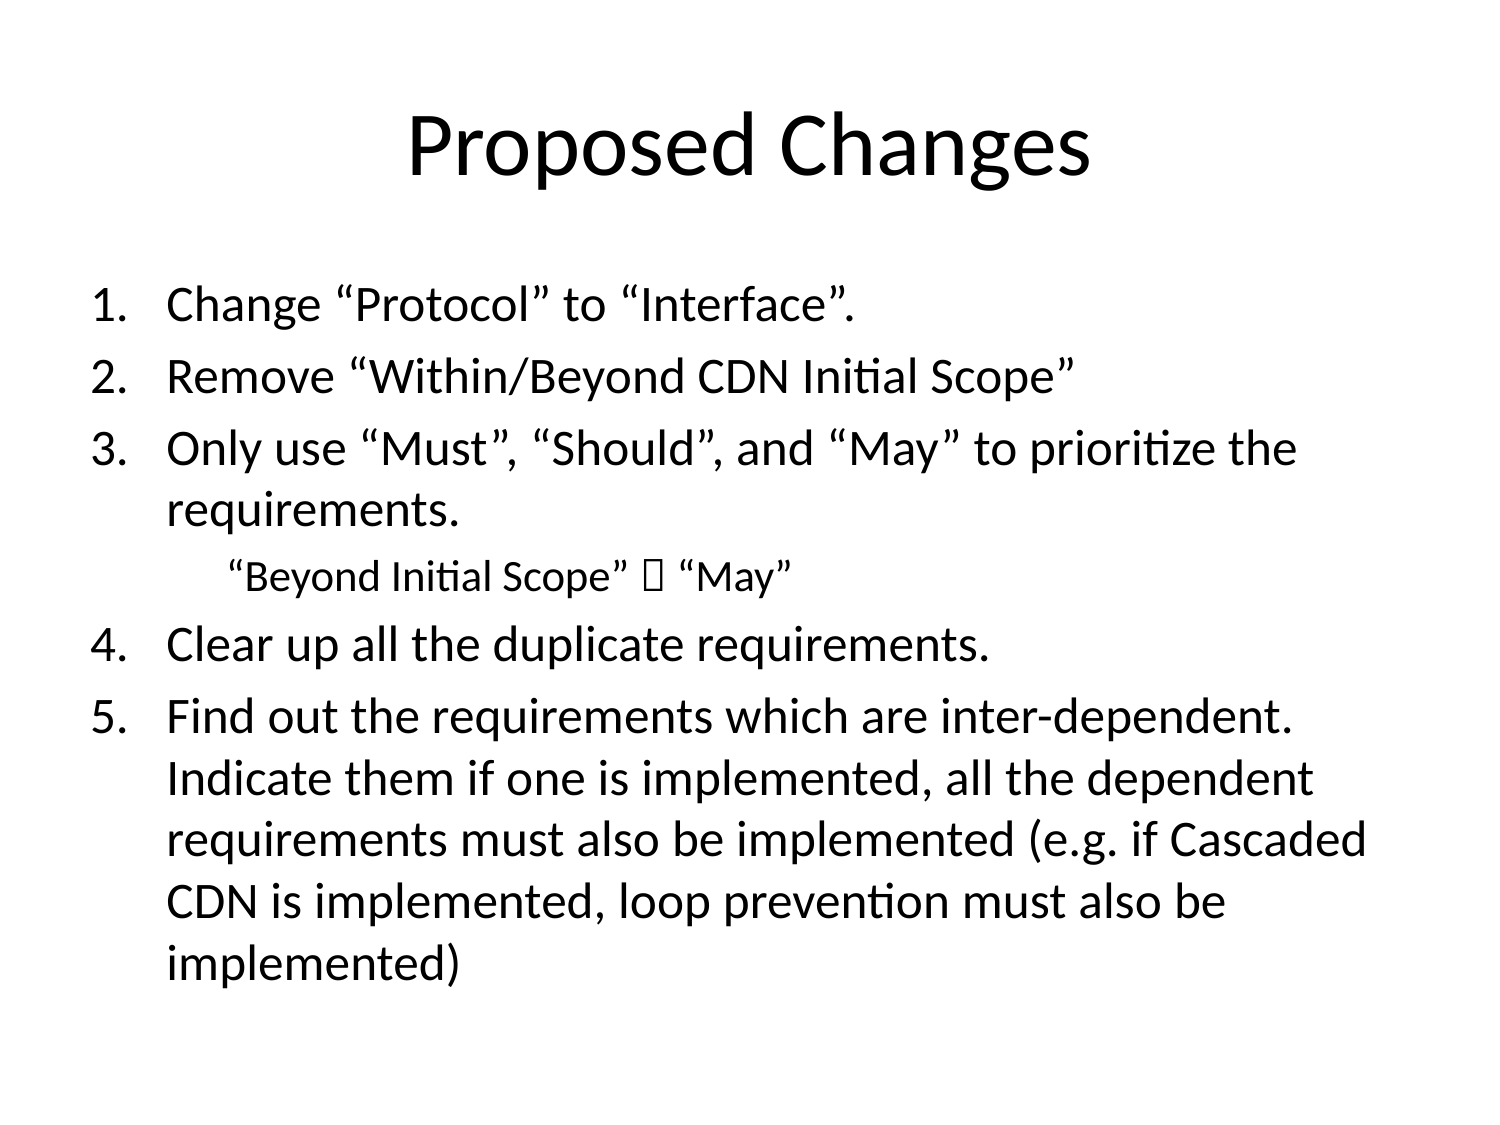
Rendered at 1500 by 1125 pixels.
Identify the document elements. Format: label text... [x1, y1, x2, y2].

list Change “Protocol” to “Interface”. Remove “Within/Beyond CDN Initial Scope” Only use “Must”, “Should”, and “May” to prioritize the requirements. “Beyond Initial Scope”  “May” Clear up all the duplicate requirements. Find out the requirements which are inter-dependent. Indicate them if one is implemented, all the dependent requirements must also be implemented (e.g. if Cascaded CDN is implemented, loop prevention must also be implemented) [75, 262, 1425, 1005]
title Proposed Changes [75, 45, 1425, 233]
